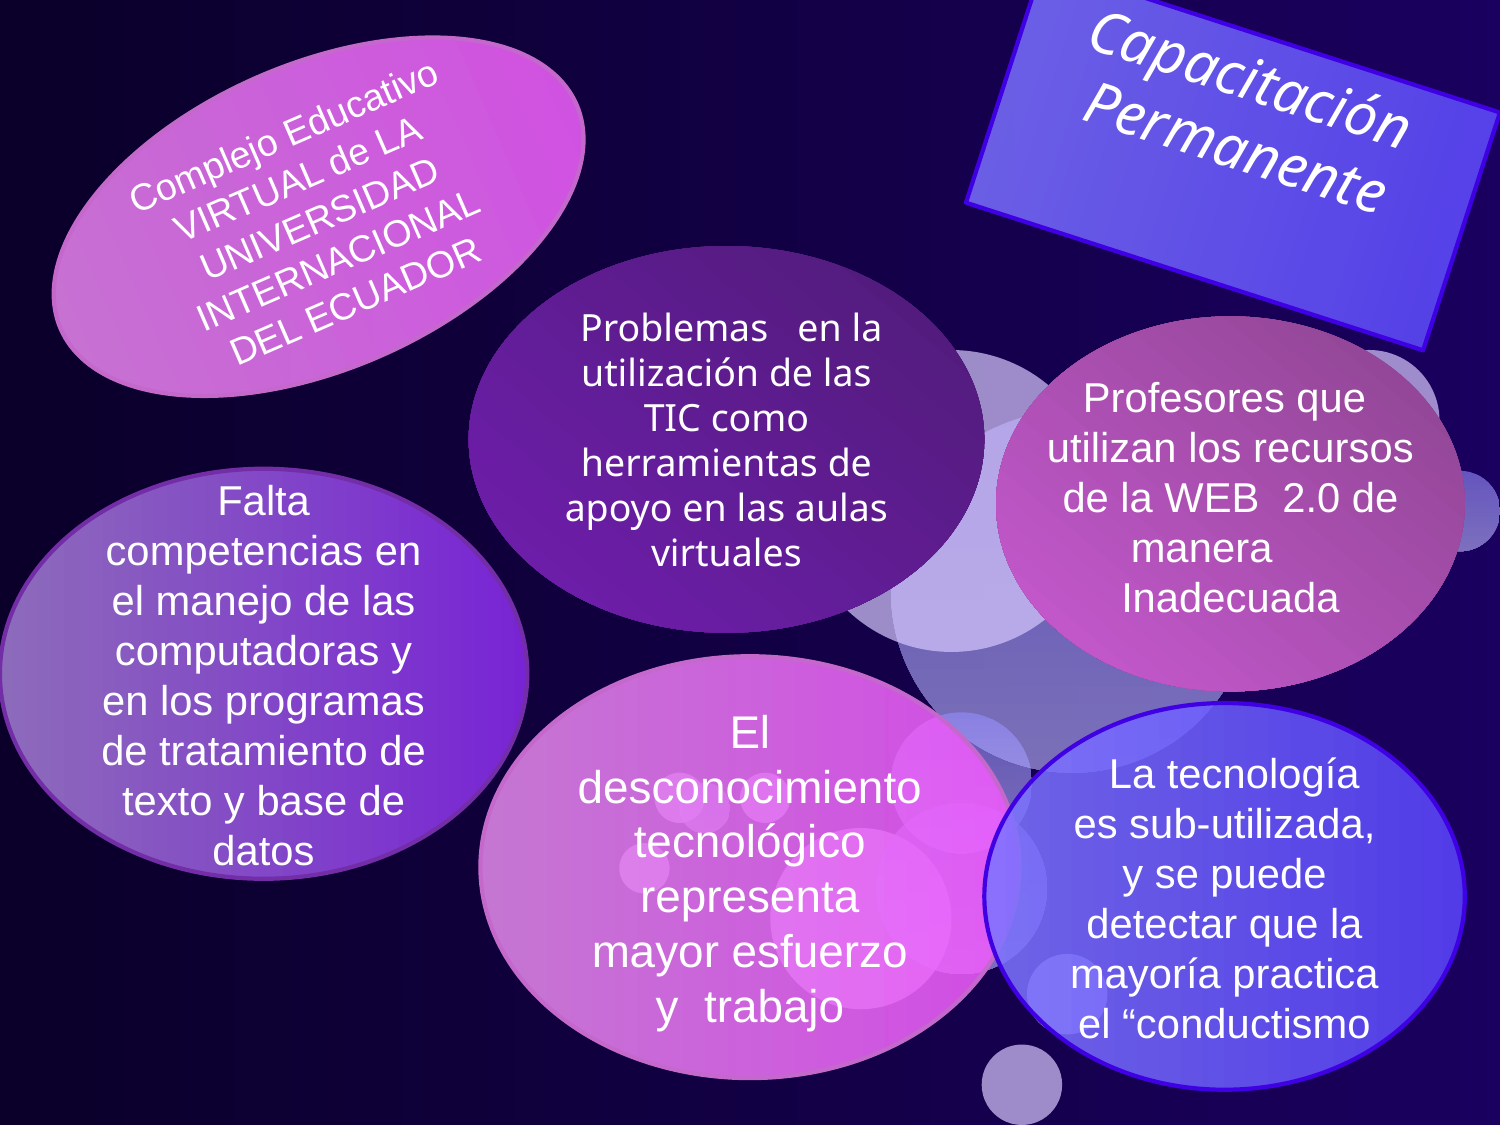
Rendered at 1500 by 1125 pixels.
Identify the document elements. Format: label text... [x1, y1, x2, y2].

text_box [1454, 447, 1465, 561]
text_box [1077, 316, 1384, 362]
list Capacitación Permanente [963, 0, 1500, 353]
text_box El desconocimiento tecnológico representa mayor esfuerzo y trabajo [478, 654, 1010, 1081]
text_box Problemas en la utilización de las TIC como herramientas de apoyo en las aulas virtuales [468, 246, 985, 633]
text_box [1054, 628, 1407, 692]
text_box Falta competencias en el manejo de las computadoras y en los programas de tratamiento de texto y base de datos [0, 466, 530, 881]
text_box La tecnología es sub-utilizada, y se puede detectar que la mayoría practica el “conductismo [982, 700, 1467, 1092]
text_box [996, 447, 1007, 561]
text_box Profesores que utilizan los recursos de la WEB 2.0 de manera Inadecuada [1007, 362, 1454, 628]
text_box Complejo Educativo VIRTUAL de LA UNIVERSIDAD INTERNACIONAL DEL ECUADOR [51, 35, 586, 399]
